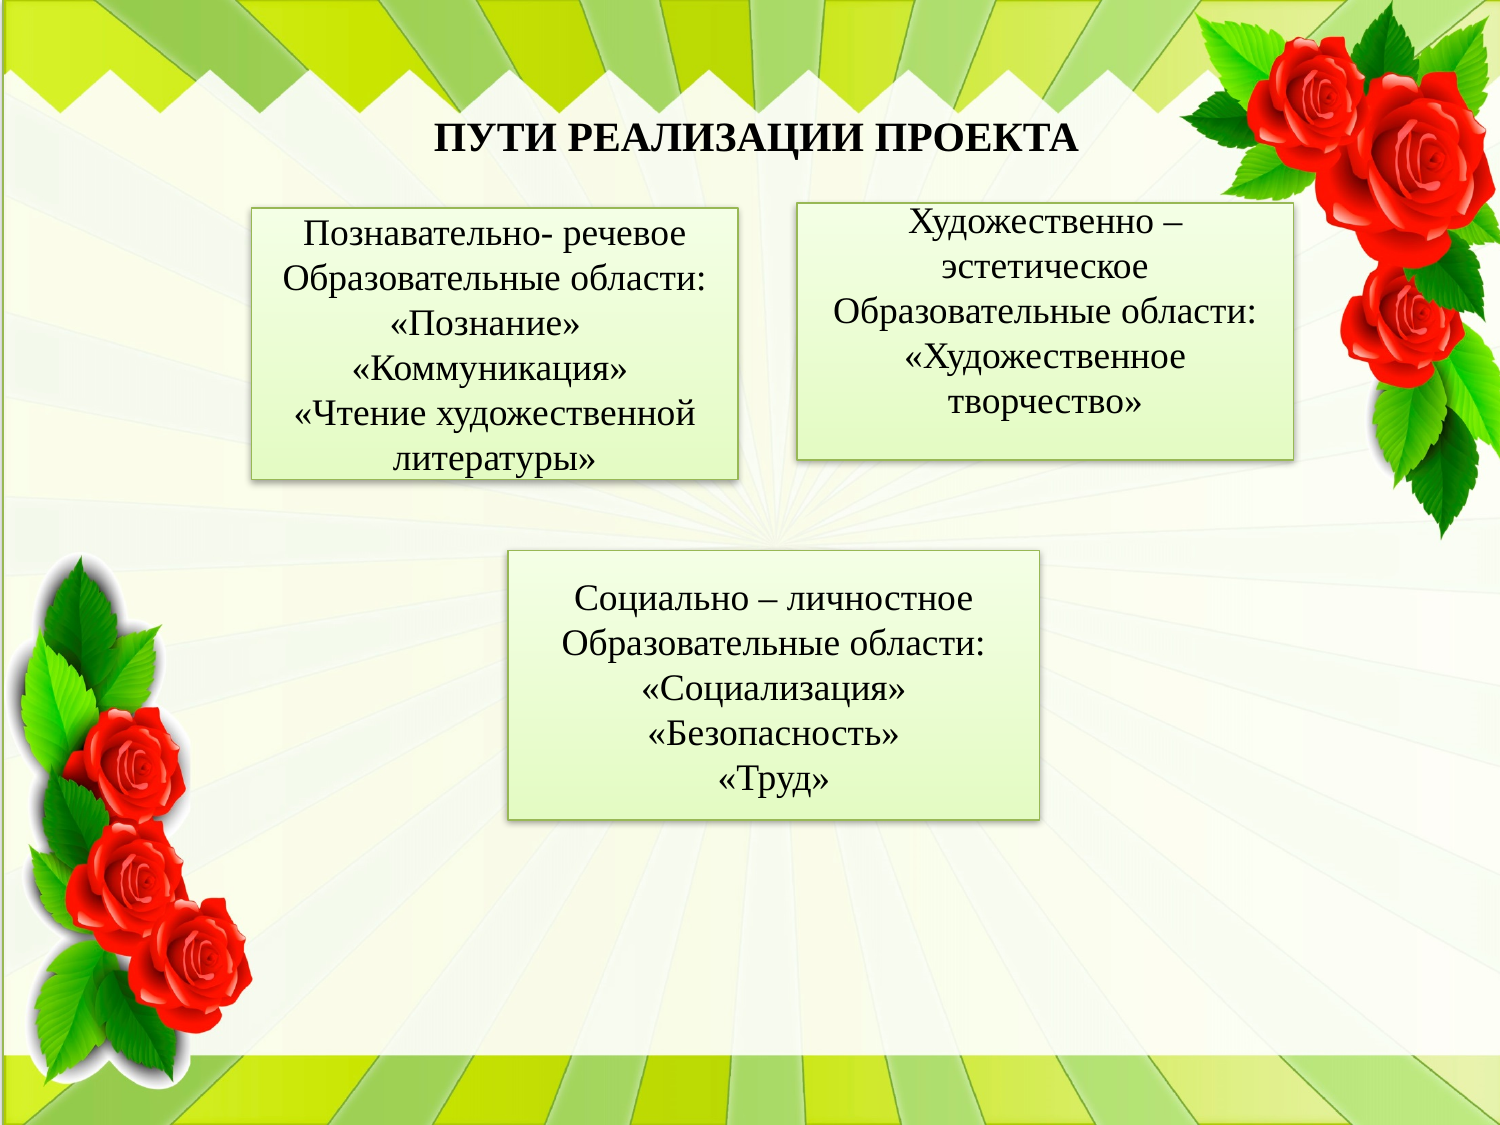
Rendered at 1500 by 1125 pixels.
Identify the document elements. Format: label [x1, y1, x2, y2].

list [3, 0, 1500, 1125]
